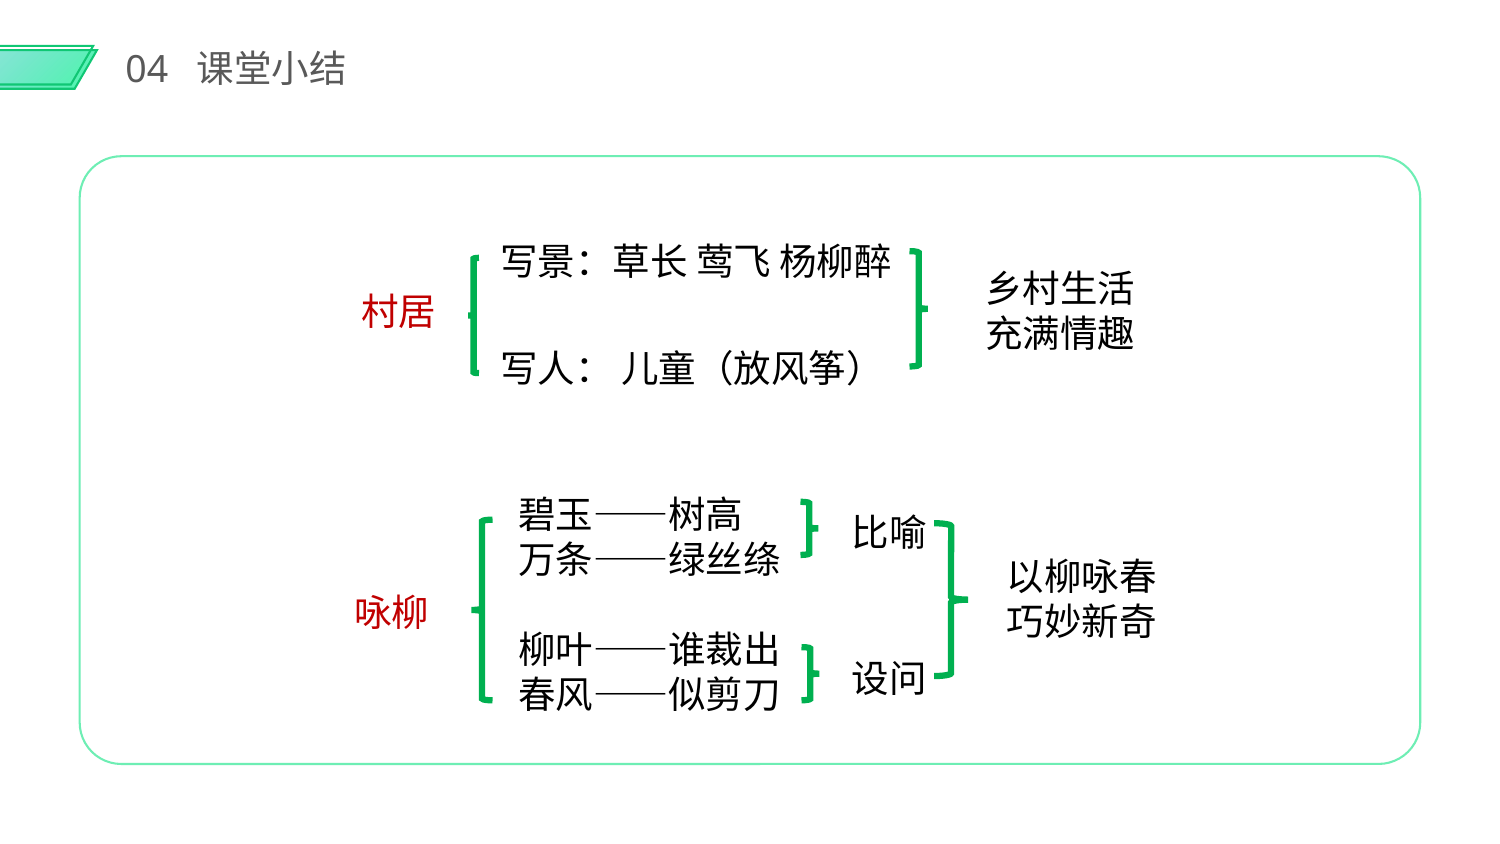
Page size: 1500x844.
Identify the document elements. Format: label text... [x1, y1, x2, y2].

list 04 课堂小结 [114, 44, 507, 99]
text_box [346, 230, 1162, 398]
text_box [339, 483, 1193, 772]
